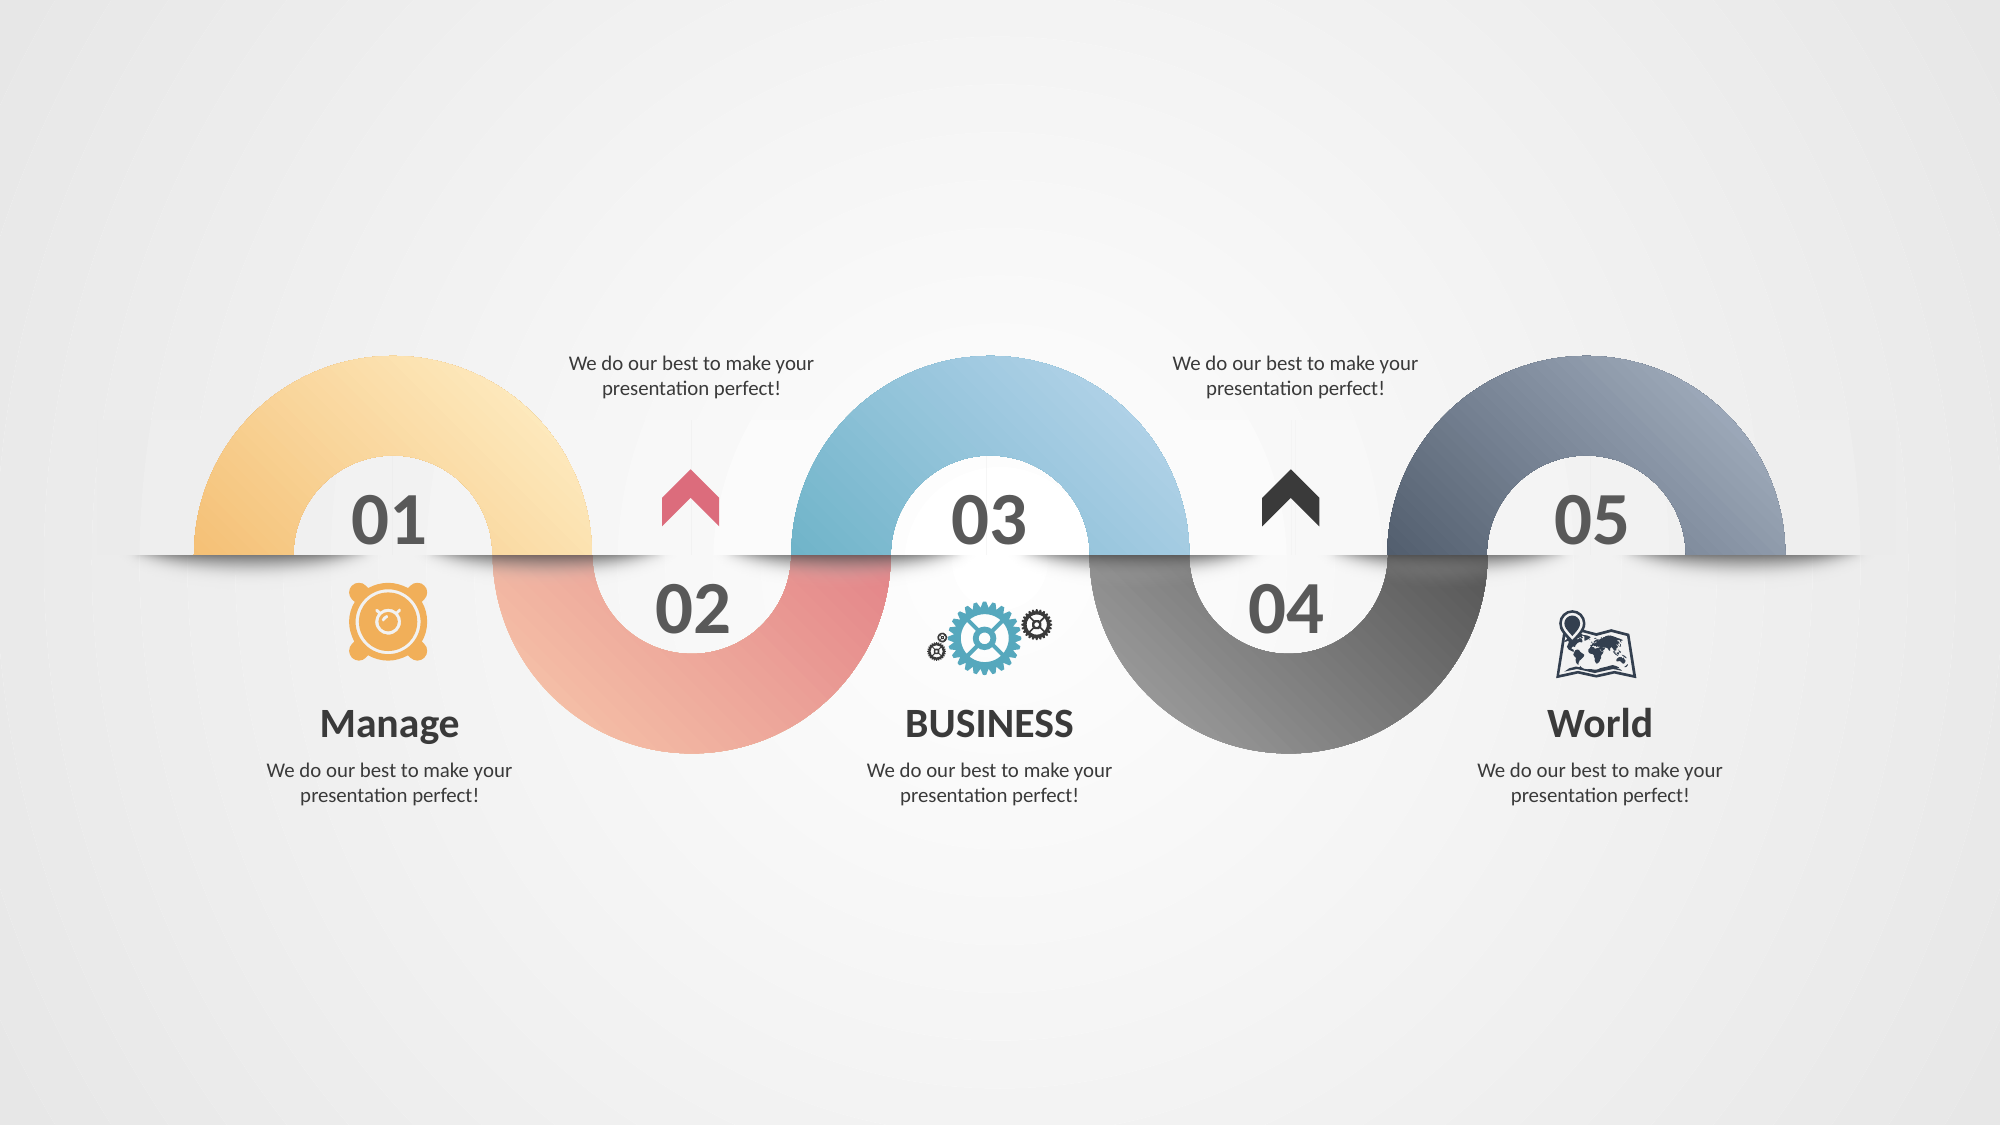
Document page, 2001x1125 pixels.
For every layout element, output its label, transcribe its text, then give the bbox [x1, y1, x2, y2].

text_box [1295, 420, 1590, 597]
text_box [1590, 420, 1896, 597]
text_box BUSINESS [890, 688, 1089, 749]
text_box 04 [1234, 551, 1340, 656]
text_box We do our best to make your presentation perfect! [544, 342, 840, 407]
text_box [1093, 597, 1484, 755]
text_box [927, 601, 1053, 676]
text_box [245, 354, 541, 420]
text_box [1556, 610, 1637, 679]
text_box We do our best to make your presentation perfect! [1147, 342, 1444, 407]
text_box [97, 420, 392, 597]
text_box We do our best to make your presentation perfect! [842, 749, 1138, 815]
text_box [392, 420, 691, 597]
text_box We do our best to make your presentation perfect! [242, 749, 538, 815]
text_box [1438, 354, 1734, 420]
text_box 02 [640, 597, 747, 656]
text_box World [1532, 688, 1669, 749]
text_box [496, 597, 888, 755]
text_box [349, 582, 428, 661]
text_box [691, 420, 986, 597]
text_box [842, 354, 1138, 420]
text_box We do our best to make your presentation perfect! [1452, 749, 1748, 815]
text_box Manage [304, 688, 475, 749]
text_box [986, 420, 1292, 597]
